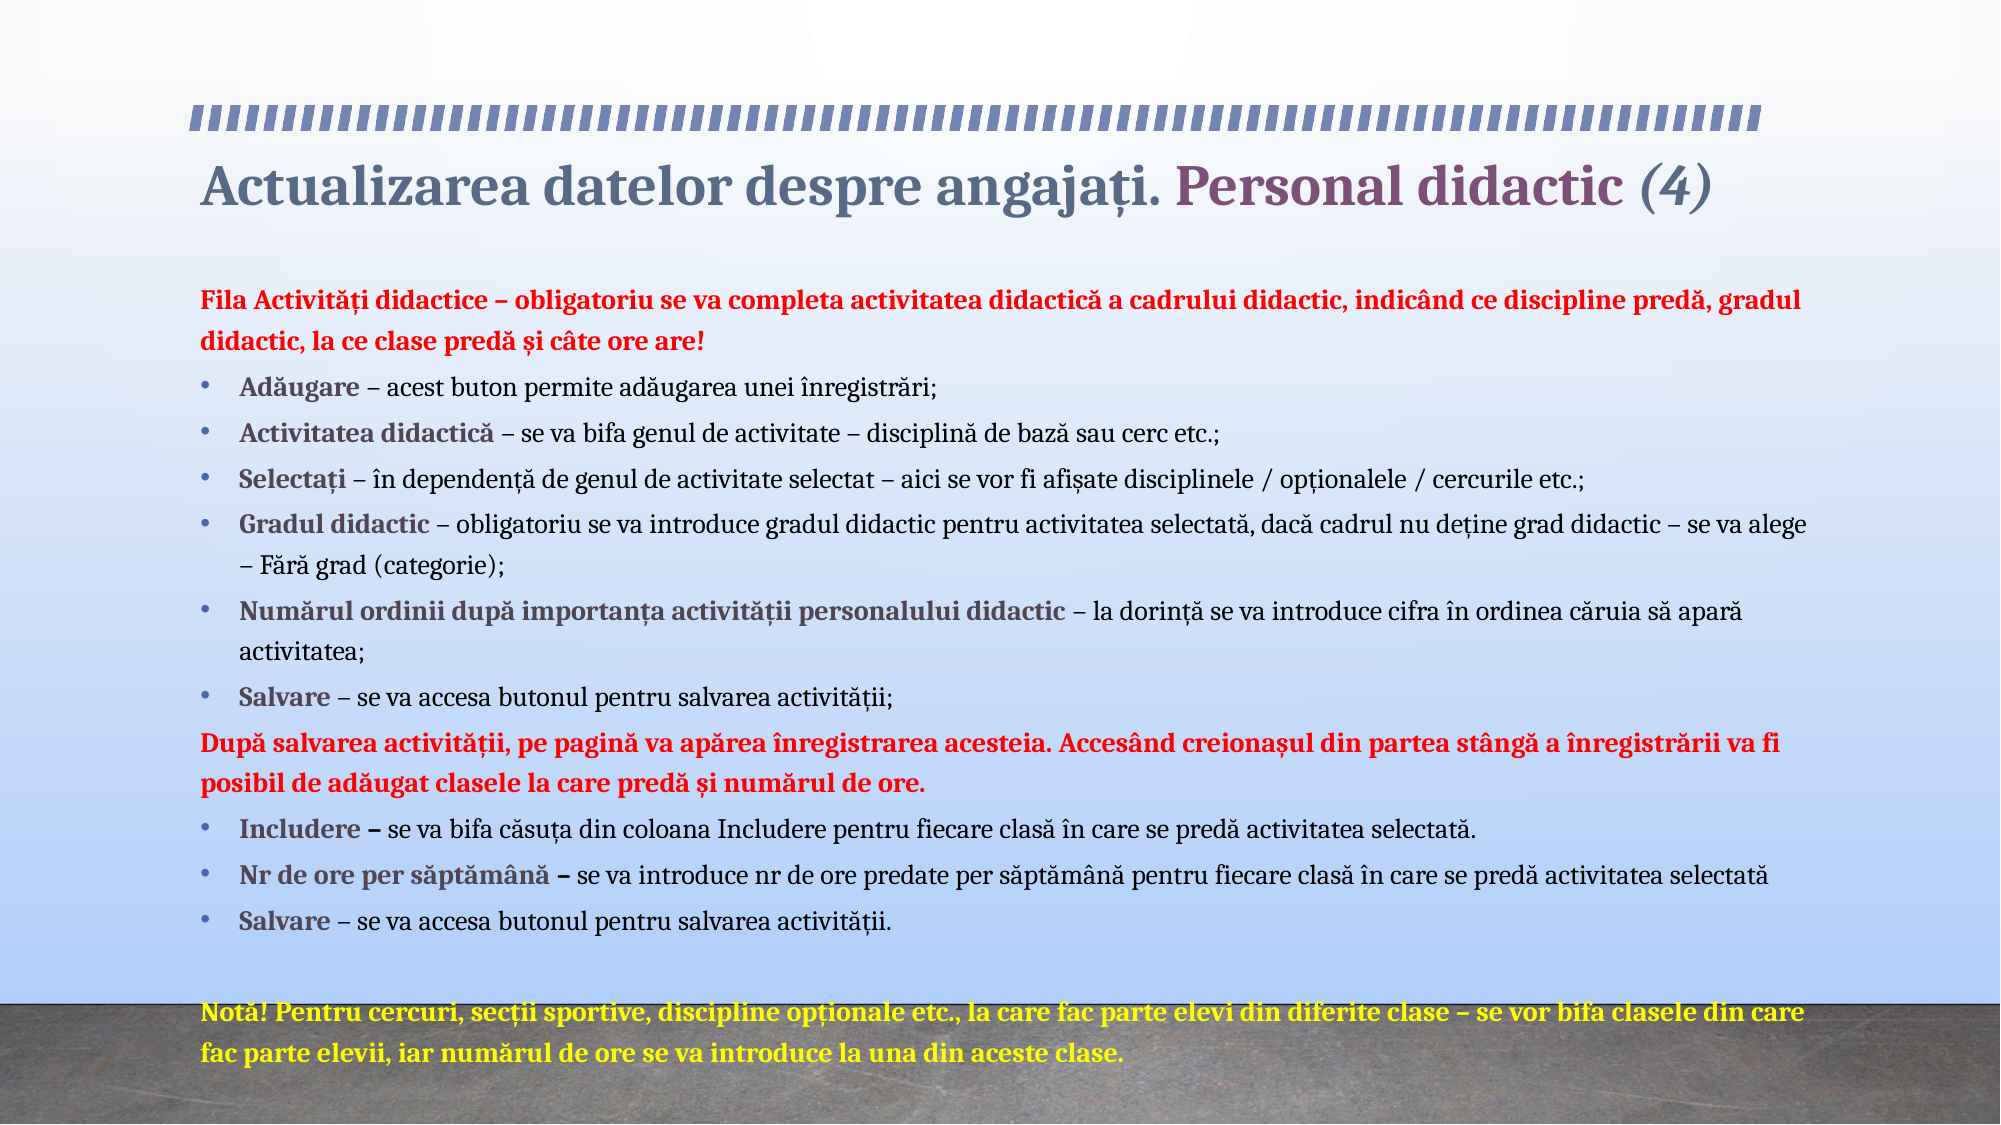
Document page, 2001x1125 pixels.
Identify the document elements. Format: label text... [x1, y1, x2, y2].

picture [0, 1004, 2000, 1124]
list Fila Activități didactice – obligatoriu se va completa activitatea didactică a cadrului didactic, indicând ce discipline predă, gradul didactic, la ce clase predă și câte ore are! Adăugare – acest buton permite adăugarea unei înregistrări; Activitatea didactică – se va bifa genul de activitate – disciplină de bază sau cerc etc.; Selectați – în dependență de genul de activitate selectat – aici se vor fi afișate disciplinele / opționalele / cercurile etc.; Gradul didactic – obligatoriu se va introduce gradul didactic pentru activitatea selectată, dacă cadrul nu deține grad didactic – se va alege – Fără grad (categorie); Numărul ordinii după importanța activității personalului didactic – la dorință se va introduce cifra în ordinea căruia să apară activitatea; Salvare – se va accesa butonul pentru salvarea activității; După salvarea activității, pe pagină va apărea înregistrarea acesteia. Accesând creionașul din partea stângă a înregistrării va fi posibil de adăugat clasele la care predă și numărul de ore. Includere – se va bifa căsuța din coloana Includere pentru fiecare clasă în care se predă activitatea selectată. Nr de ore per săptămână – se va introduce nr de ore predate per săptămână pentru fiecare clasă în care se predă activitatea selectată Salvare – se va accesa butonul pentru salvarea activității. Notă! Pentru cercuri, secții sportive, discipline opționale etc., la care fac parte elevi din diferite clase – se vor bifa clasele din care fac parte elevii, iar numărul de ore se va introduce la una din aceste clase. [185, 267, 1840, 1093]
title Actualizarea datelor despre angajați. Personal didactic (4) [185, 148, 1815, 258]
